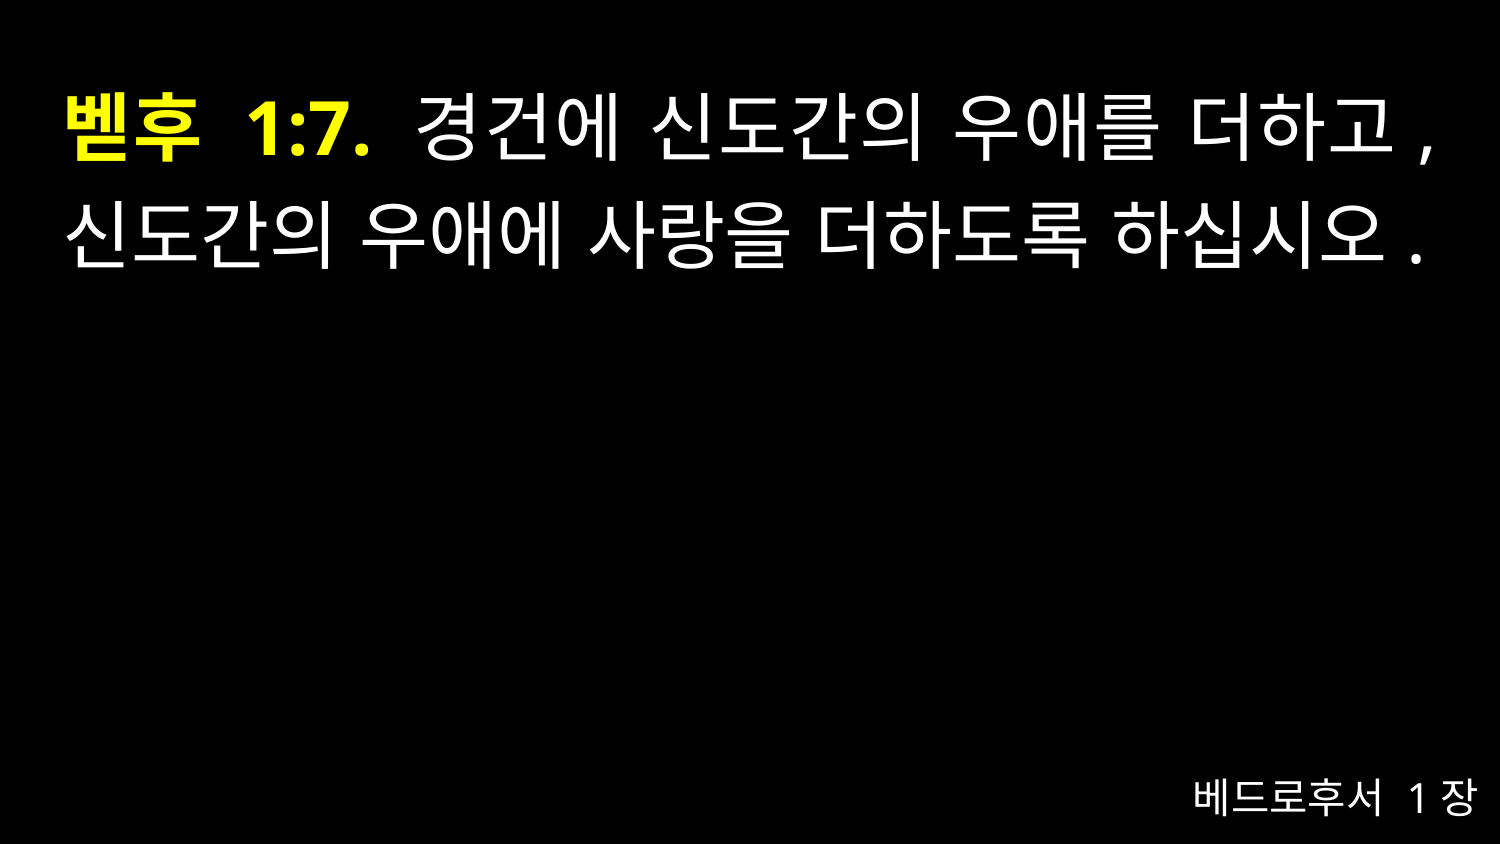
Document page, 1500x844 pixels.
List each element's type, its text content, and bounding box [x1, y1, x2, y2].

subtitle 베드로후서 1장 [916, 770, 1500, 844]
title 벧후 1:7. 경건에 신도간의 우애를 더하고, 신도간의 우애에 사랑을 더하도록 하십시오. [0, 0, 1500, 844]
